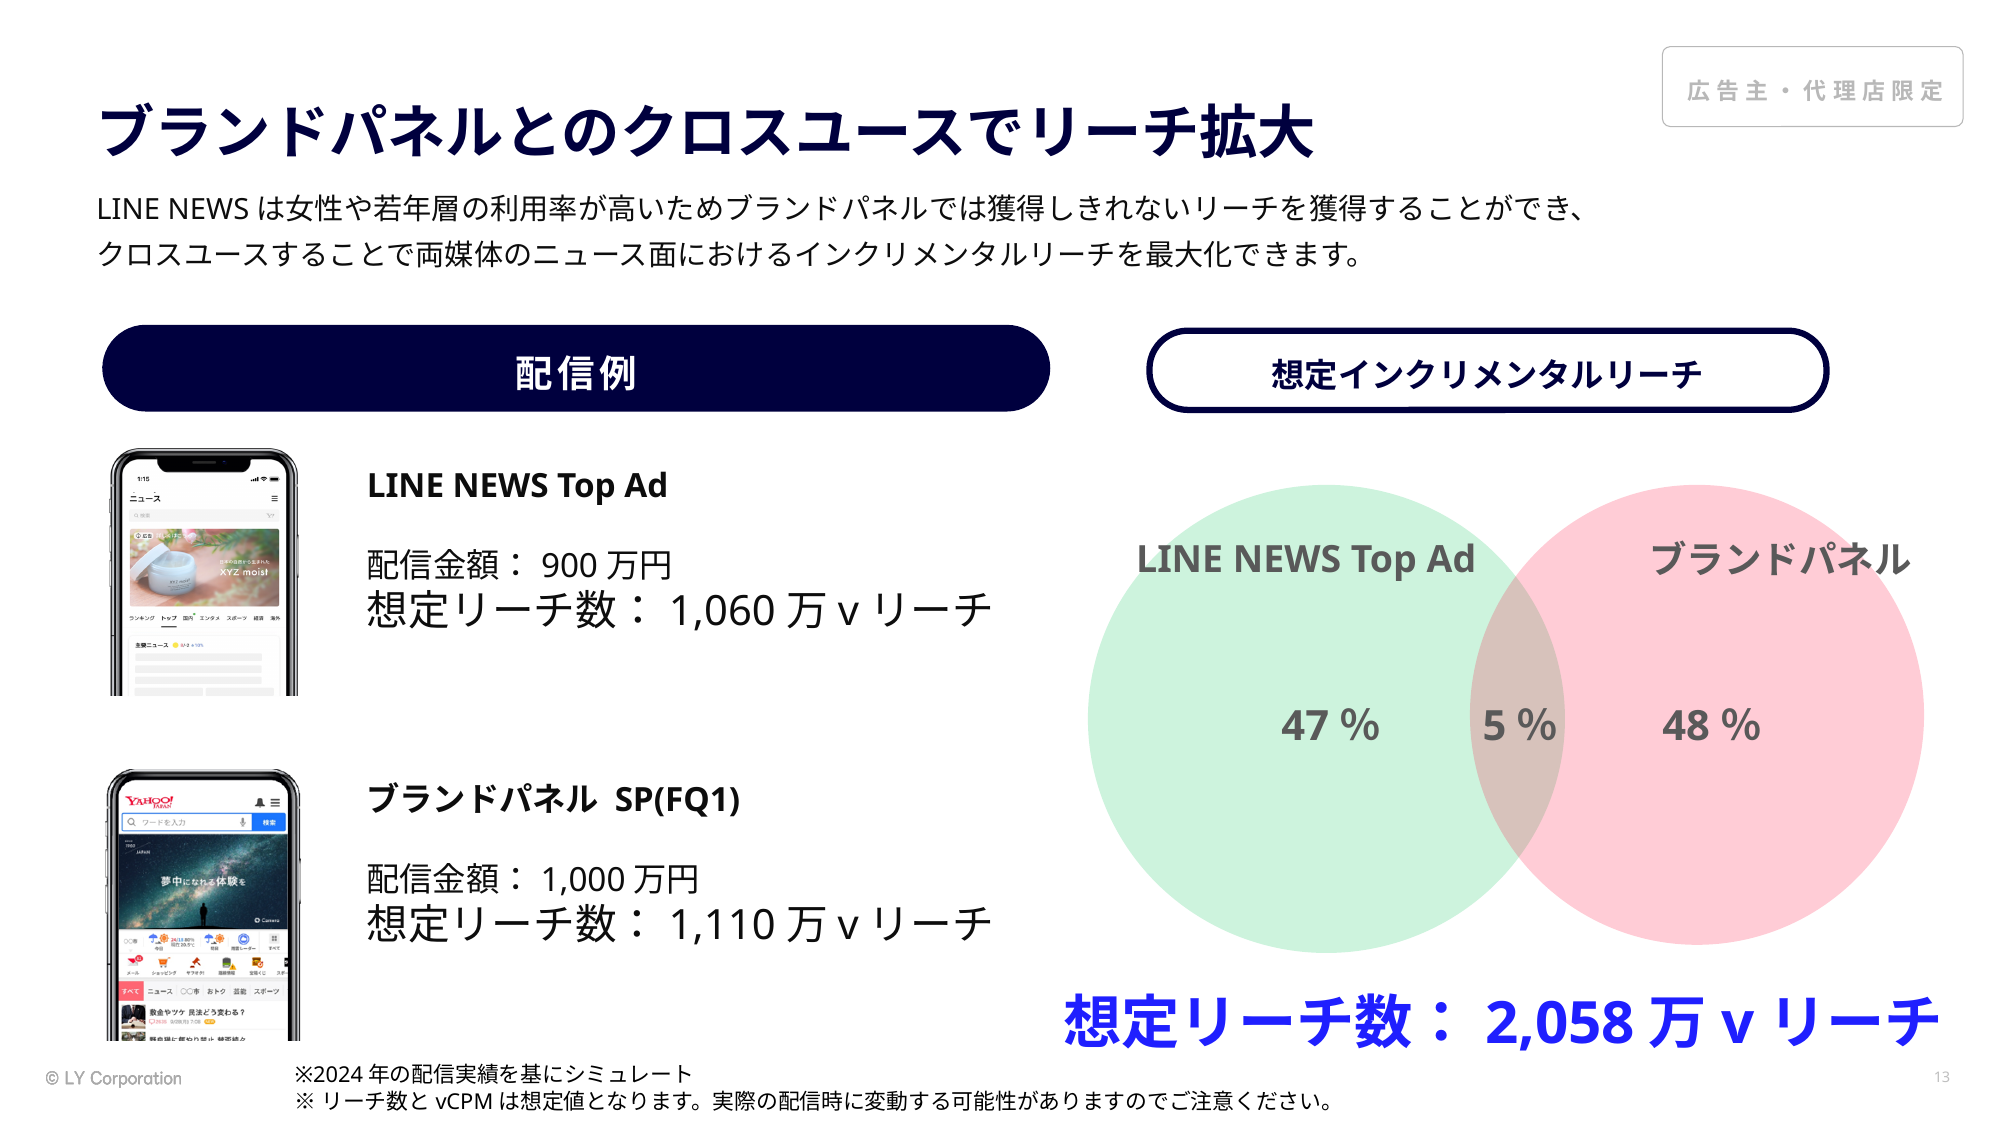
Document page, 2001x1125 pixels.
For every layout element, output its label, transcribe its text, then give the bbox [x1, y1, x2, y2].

text_box ※2024年の配信実績を基にシミュレート ※リーチ数とvCPMは想定値となります。実際の配信時に変動する可能性がありますのでご注意ください。 [280, 1053, 1430, 1121]
text_box LINE NEWS Top Ad 配信金額：900万円 想定リーチ数：1,060万vリーチ [351, 456, 1018, 642]
title ブランドパネルとのクロスユースでリーチ拡大 [96, 95, 1904, 189]
text_box [1086, 588, 1518, 955]
text_box [1469, 483, 1926, 947]
list LINE NEWSは女性や若年層の利用率が高いためブランドパネルでは獲得しきれないリーチを獲得することができ、 クロスユースすることで両媒体のニュース面におけるインクリメンタルリーチを最大化できます。 [96, 180, 1925, 311]
picture [46, 1071, 181, 1088]
text_box 47％ [1266, 691, 1396, 756]
text_box 想定リーチ数：2,058万vリーチ [1048, 977, 1964, 1063]
text_box ブランドパネル SP(FQ1) 配信金額：1,000万円 想定リーチ数：1,110万vリーチ [351, 770, 1049, 955]
text_box 5％ [1467, 691, 1573, 756]
text_box 48％ [1647, 691, 1777, 756]
text_box [1187, 483, 1466, 527]
text_box 想定インクリメンタルリーチ [1147, 329, 1829, 412]
text_box LINE NEWS Top Ad [1092, 527, 1521, 588]
picture [104, 768, 302, 1042]
text_box ブランドパネル [1624, 529, 1937, 589]
text_box 配信例 [102, 324, 1051, 412]
picture [108, 447, 299, 698]
